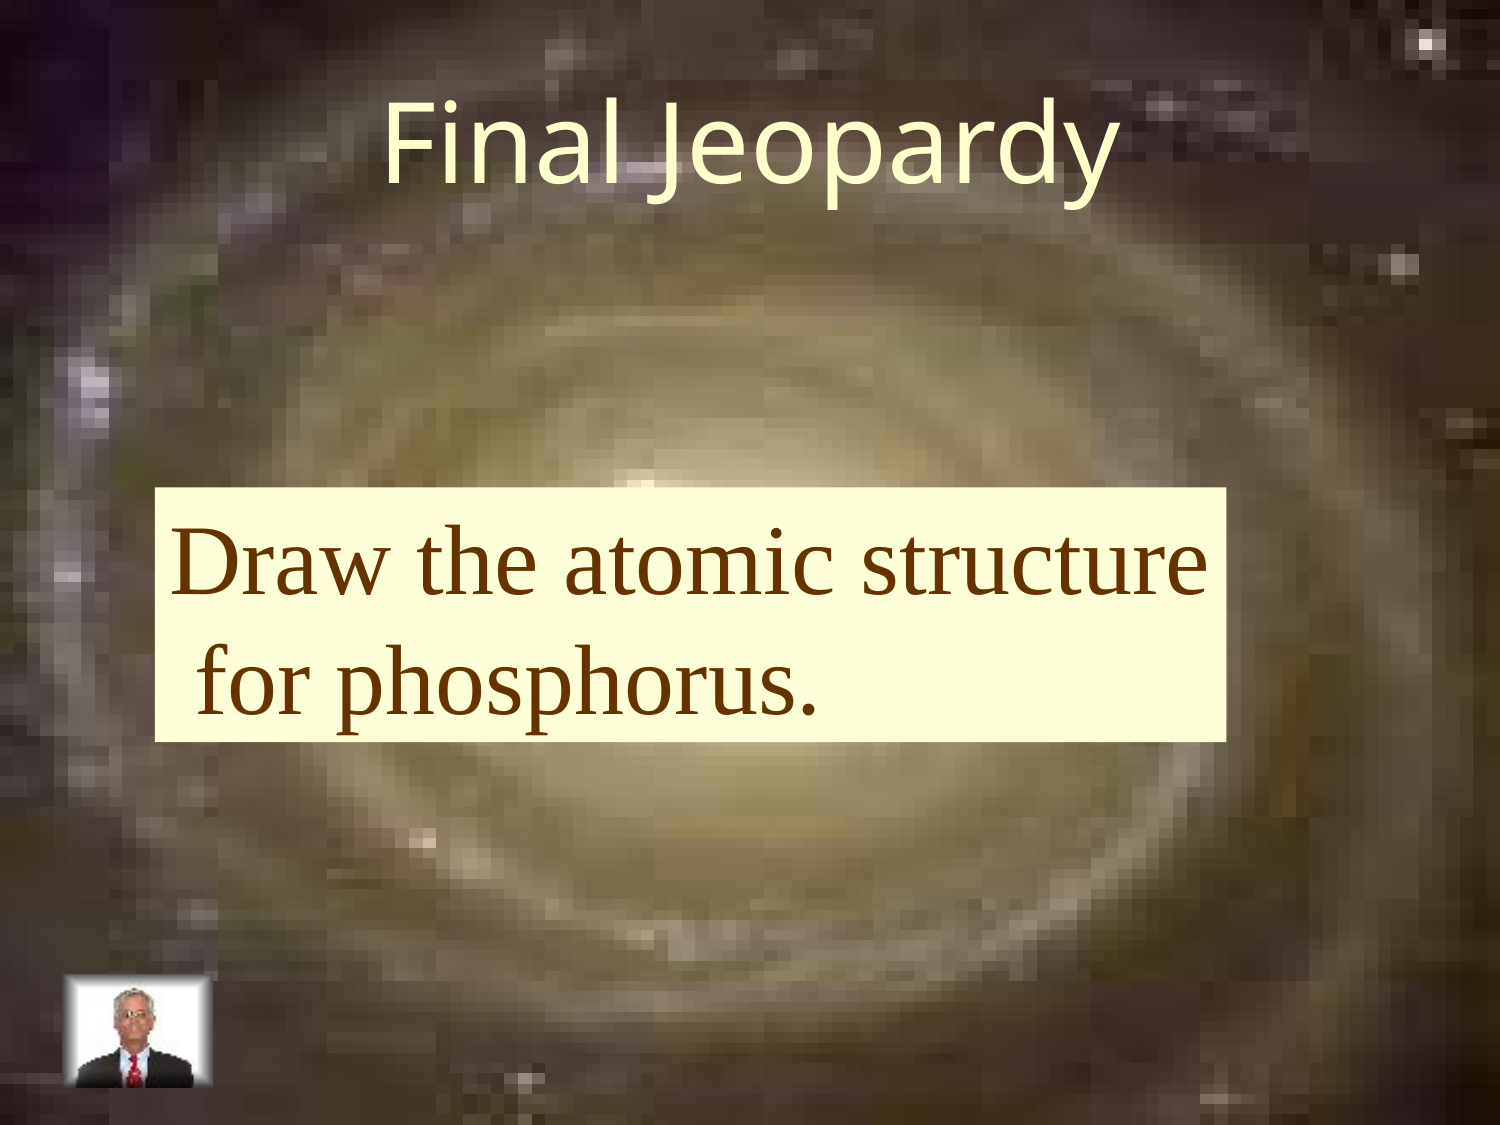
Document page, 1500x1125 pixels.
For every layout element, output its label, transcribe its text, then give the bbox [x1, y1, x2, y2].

title Final Jeopardy [112, 44, 1388, 233]
text_box Draw the atomic structure for phosphorus. [154, 487, 1227, 743]
picture [0, 0, 1500, 1125]
